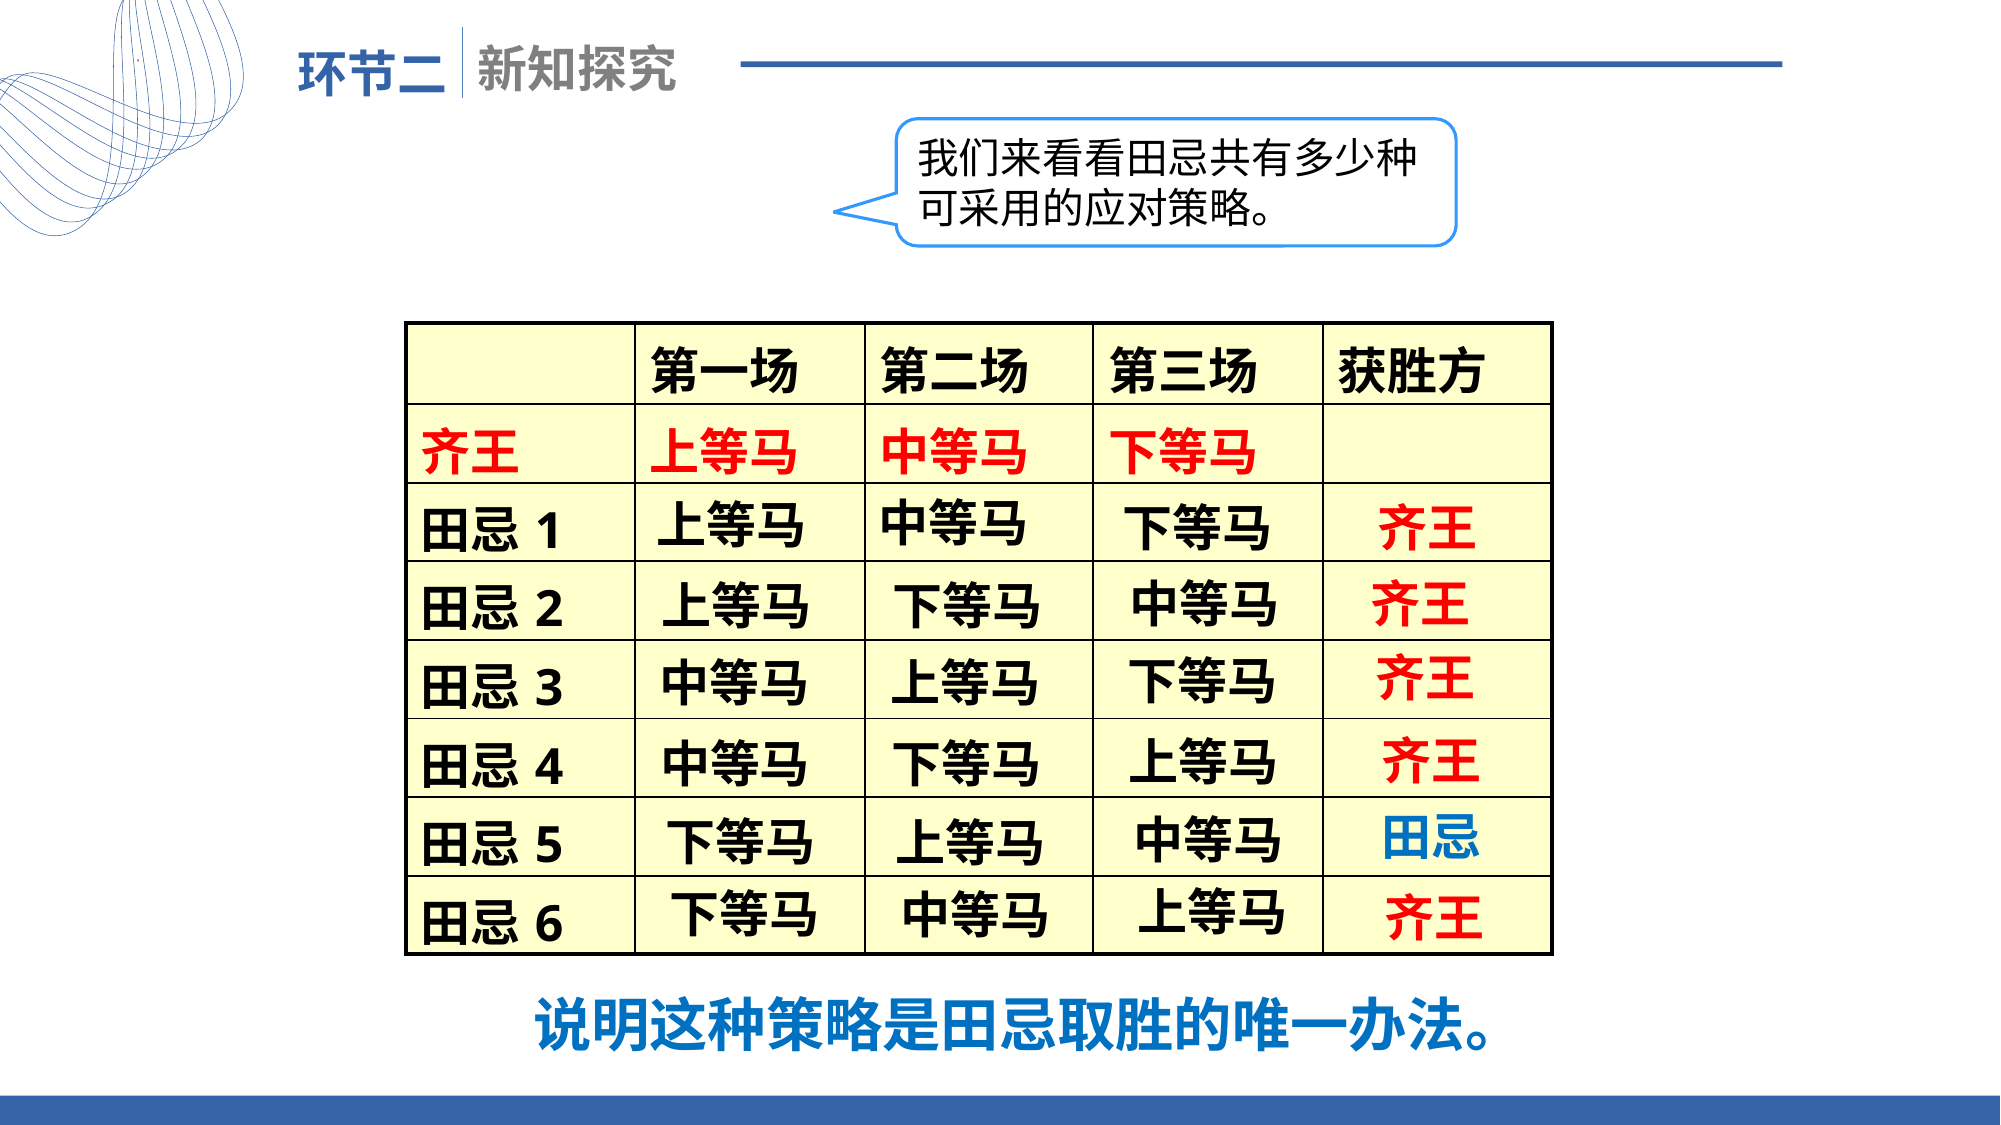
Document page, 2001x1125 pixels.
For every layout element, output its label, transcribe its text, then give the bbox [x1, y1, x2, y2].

text_box 上等马 [875, 643, 1056, 719]
table_cell [866, 641, 877, 718]
text_box 上等马 [1123, 873, 1303, 949]
table_cell 上等马 [636, 405, 864, 482]
table_cell [1324, 798, 1550, 875]
text_box 下等马 [654, 875, 835, 951]
table_cell [1324, 641, 1550, 718]
text_box 说明这种策略是田忌取胜的唯一办法。 [518, 980, 1517, 1066]
table_cell 中等马 [866, 405, 1092, 482]
text_box 齐王 [1366, 722, 1497, 797]
table_cell [1094, 562, 1322, 639]
text_box 上等马 [646, 567, 827, 642]
text_box 中等马 [1114, 565, 1295, 640]
table_cell [866, 719, 1092, 796]
table_cell [1324, 405, 1550, 482]
text_box 我们来看看田忌共有多少种可采用的应对策略。 [833, 118, 1457, 246]
table_cell [1056, 641, 1092, 718]
table_cell [1324, 562, 1550, 639]
text_box 下等马 [650, 803, 830, 879]
table_cell [866, 798, 1092, 875]
table_cell [1044, 484, 1092, 560]
table_cell [1094, 798, 1322, 875]
text_box 中等马 [645, 724, 825, 800]
text_box 齐王 [1369, 878, 1499, 954]
text_box 中等马 [644, 643, 825, 719]
table_header 第二场 [866, 325, 1092, 403]
table_cell [636, 877, 864, 952]
table_cell [1094, 641, 1322, 718]
text_box 田忌 [1366, 798, 1497, 874]
text_box 下等马 [1107, 488, 1288, 564]
table_cell 田忌2 [408, 562, 634, 639]
text_box 下等马 [1113, 641, 1293, 717]
text_box 齐王 [1355, 565, 1486, 640]
table_cell [1324, 719, 1550, 796]
table_header 获胜方 [1324, 325, 1550, 403]
text_box 下等马 [876, 724, 1056, 800]
text_box 中等马 [863, 484, 1044, 560]
text_box 齐王 [1360, 639, 1491, 715]
table_cell 田忌3 [408, 641, 634, 718]
table_cell 田忌6 [408, 877, 634, 952]
table_cell 田忌5 [408, 798, 634, 875]
text_box 中等马 [885, 875, 1066, 951]
table_header 第一场 [636, 325, 864, 403]
table_cell [1094, 877, 1322, 952]
table_cell [1324, 877, 1550, 952]
table_cell 下等马 [1094, 405, 1322, 482]
text_box 上等马 [641, 486, 822, 561]
table_cell 齐王 [408, 405, 634, 482]
table_cell [636, 798, 864, 875]
text_box 上等马 [880, 803, 1061, 879]
text_box 上等马 [1113, 722, 1294, 798]
table_cell [636, 719, 864, 796]
table_header [408, 325, 634, 403]
table_cell [636, 641, 864, 718]
table_cell [1324, 484, 1550, 560]
table_cell 田忌1 [408, 484, 634, 560]
table_cell [1094, 719, 1322, 796]
table_cell [866, 877, 1092, 952]
table_header 第三场 [1094, 325, 1322, 403]
text_box 齐王 [1362, 488, 1492, 564]
table_cell [636, 484, 863, 560]
text_box 中等马 [1118, 801, 1298, 877]
table_cell 田忌4 [408, 719, 634, 796]
table_cell [636, 562, 864, 639]
table_cell [866, 562, 1092, 639]
text_box 下等马 [877, 567, 1058, 643]
table_cell [1094, 484, 1322, 560]
